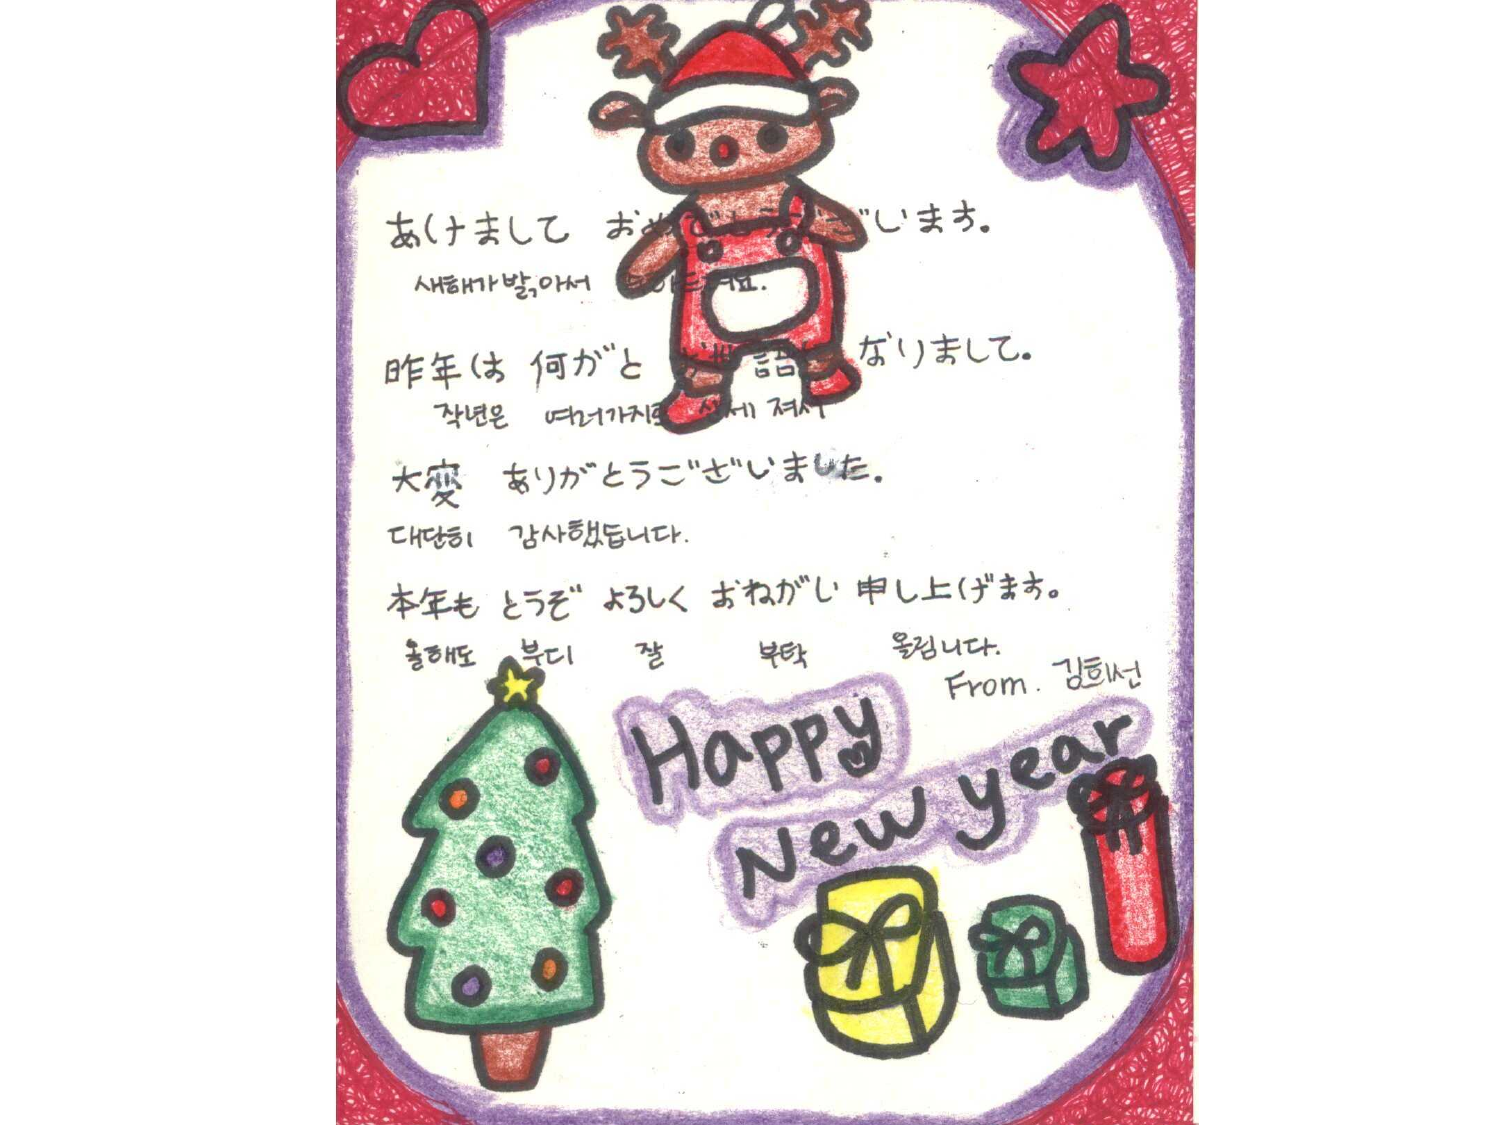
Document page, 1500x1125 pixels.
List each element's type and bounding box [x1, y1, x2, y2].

picture [324, 0, 1200, 1125]
